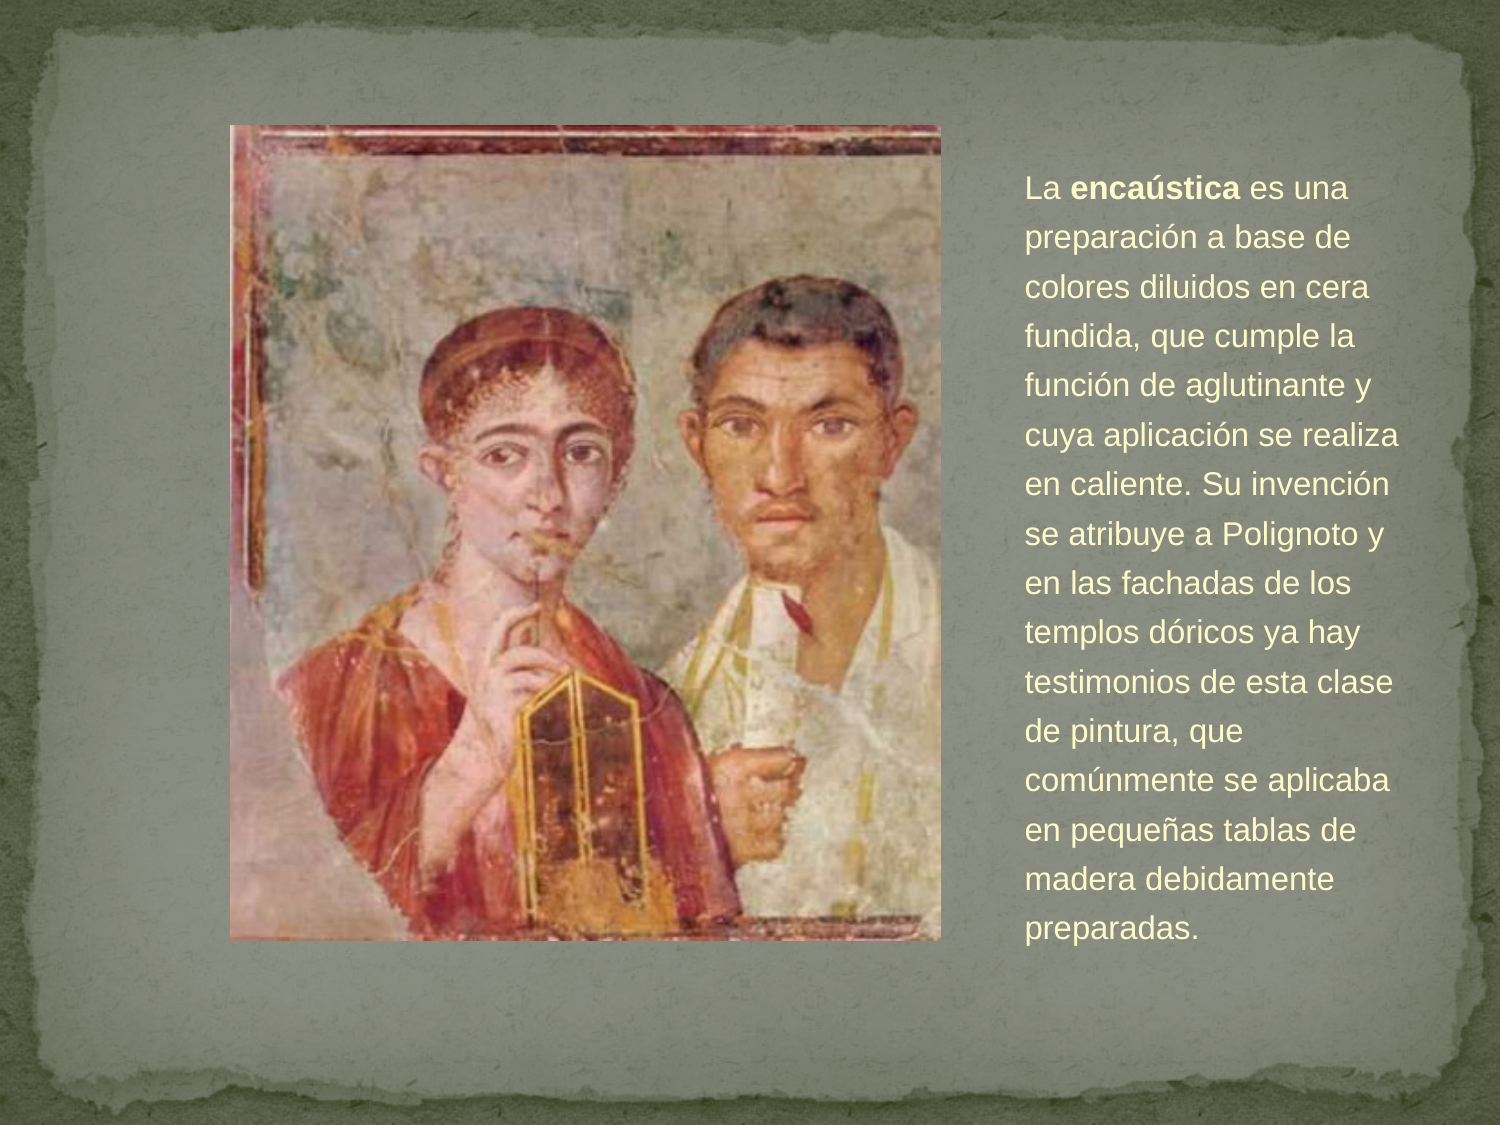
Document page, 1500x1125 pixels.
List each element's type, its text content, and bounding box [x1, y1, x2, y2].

list La encaústica es una preparación a base de colores diluidos en cera fundida, que cumple la función de aglutinante y cuya aplicación se realiza en caliente. Su invención se atribuye a Polignoto y en las fachadas de los templos dóricos ya hay testimonios de esta clase de pintura, que comúnmente se aplicaba en pequeñas tablas de madera debidamente preparadas. [1009, 149, 1438, 1035]
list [232, 127, 940, 940]
